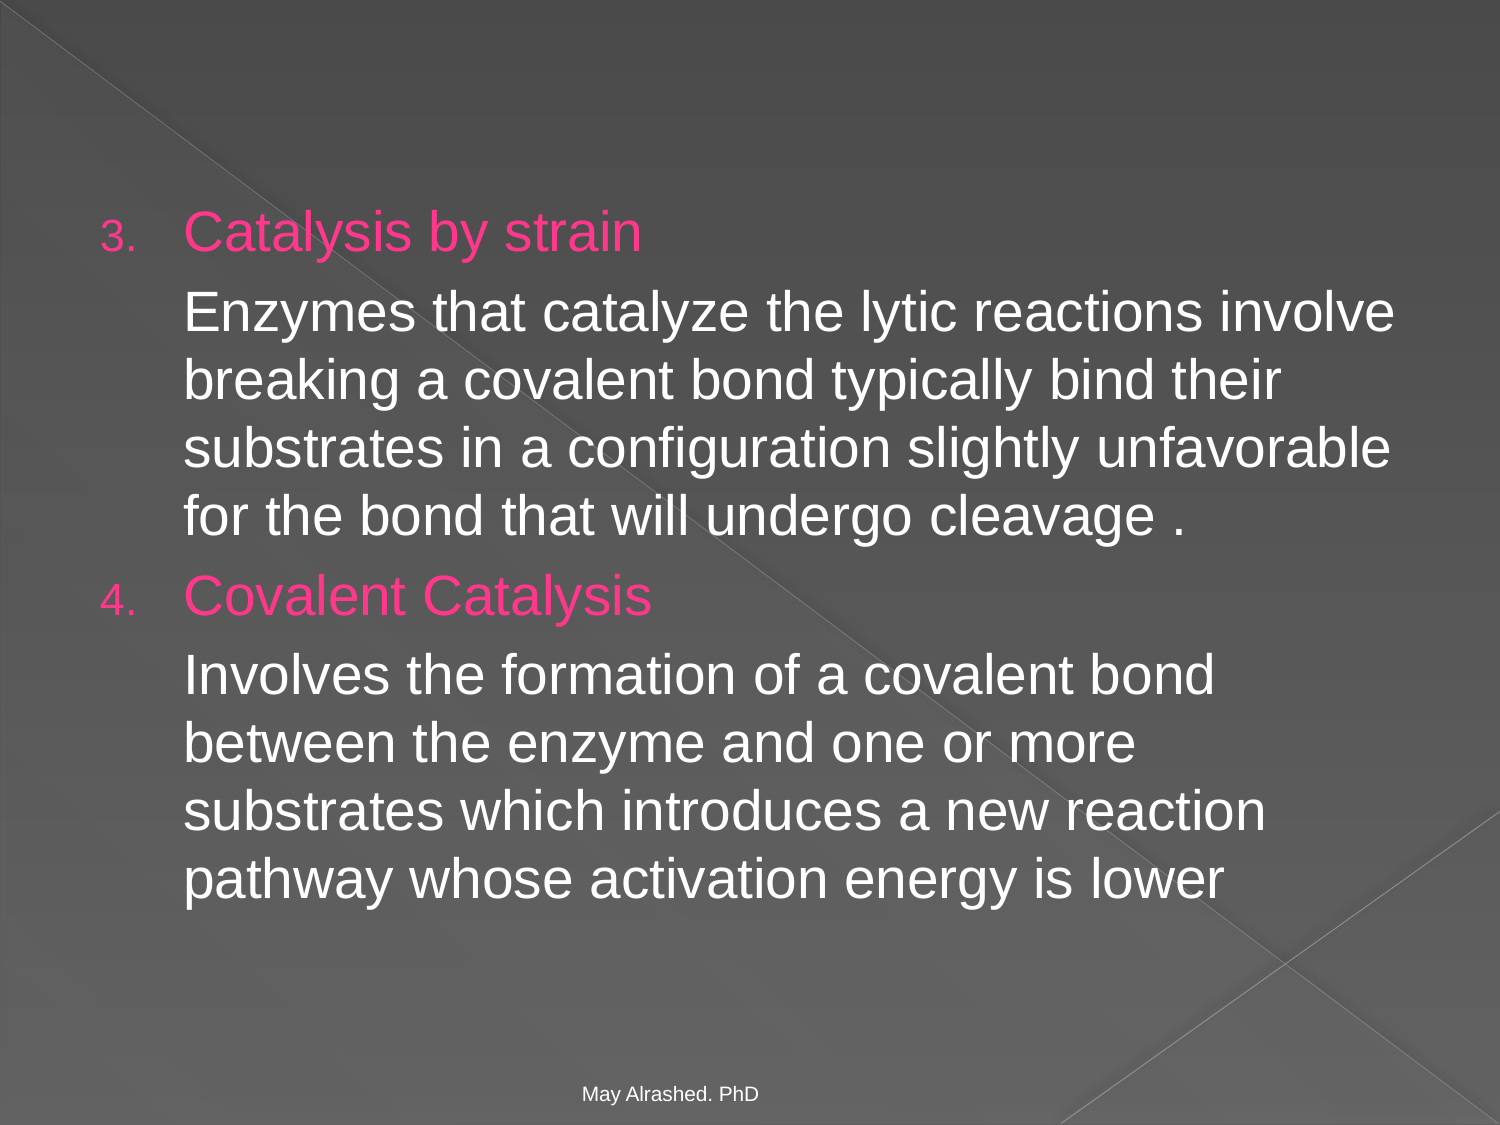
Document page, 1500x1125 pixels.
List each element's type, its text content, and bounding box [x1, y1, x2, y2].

list Catalysis by strain Enzymes that catalyze the lytic reactions involve breaking a covalent bond typically bind their substrates in a configuration slightly unfavorable for the bond that will undergo cleavage . Covalent Catalysis Involves the formation of a covalent bond between the enzyme and one or more substrates which introduces a new reaction pathway whose activation energy is lower [75, 187, 1425, 938]
footer May Alrashed. PhD [75, 1063, 774, 1113]
